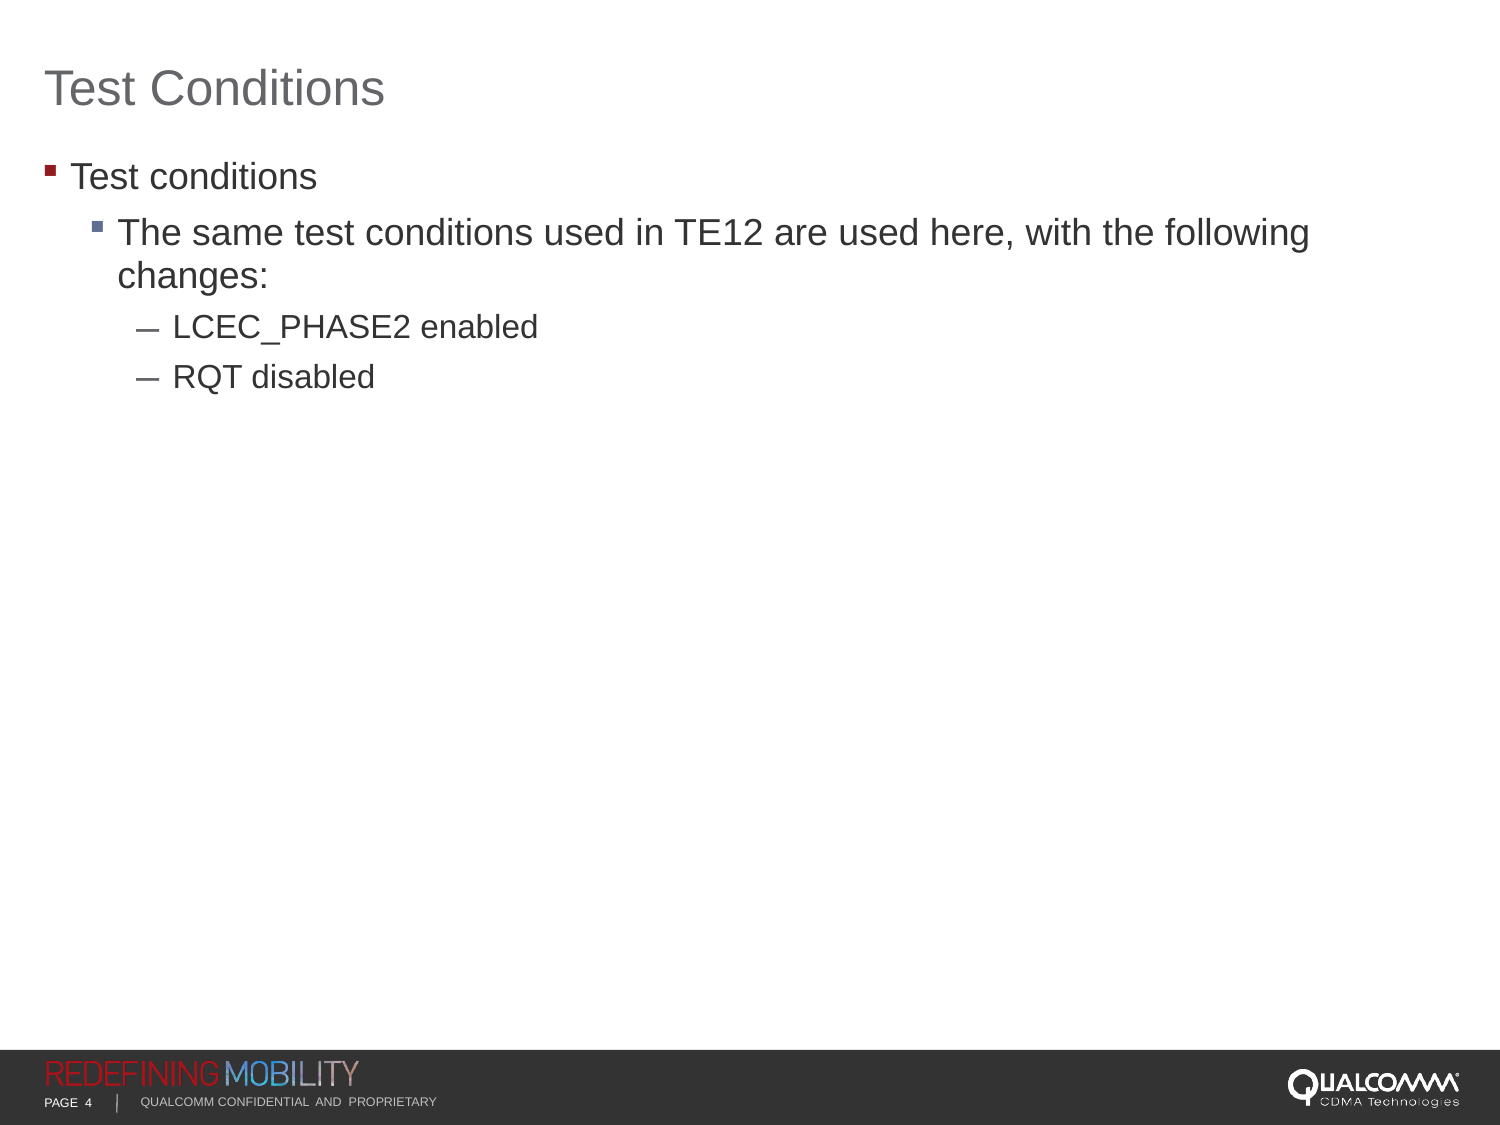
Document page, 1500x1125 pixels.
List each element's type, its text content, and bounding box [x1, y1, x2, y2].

title Test Conditions [28, 44, 1462, 138]
picture [31, 1049, 369, 1098]
list Test conditions The same test conditions used in TE12 are used here, with the following changes: LCEC_PHASE2 enabled RQT disabled [26, 148, 1457, 1021]
picture [1278, 1058, 1478, 1114]
